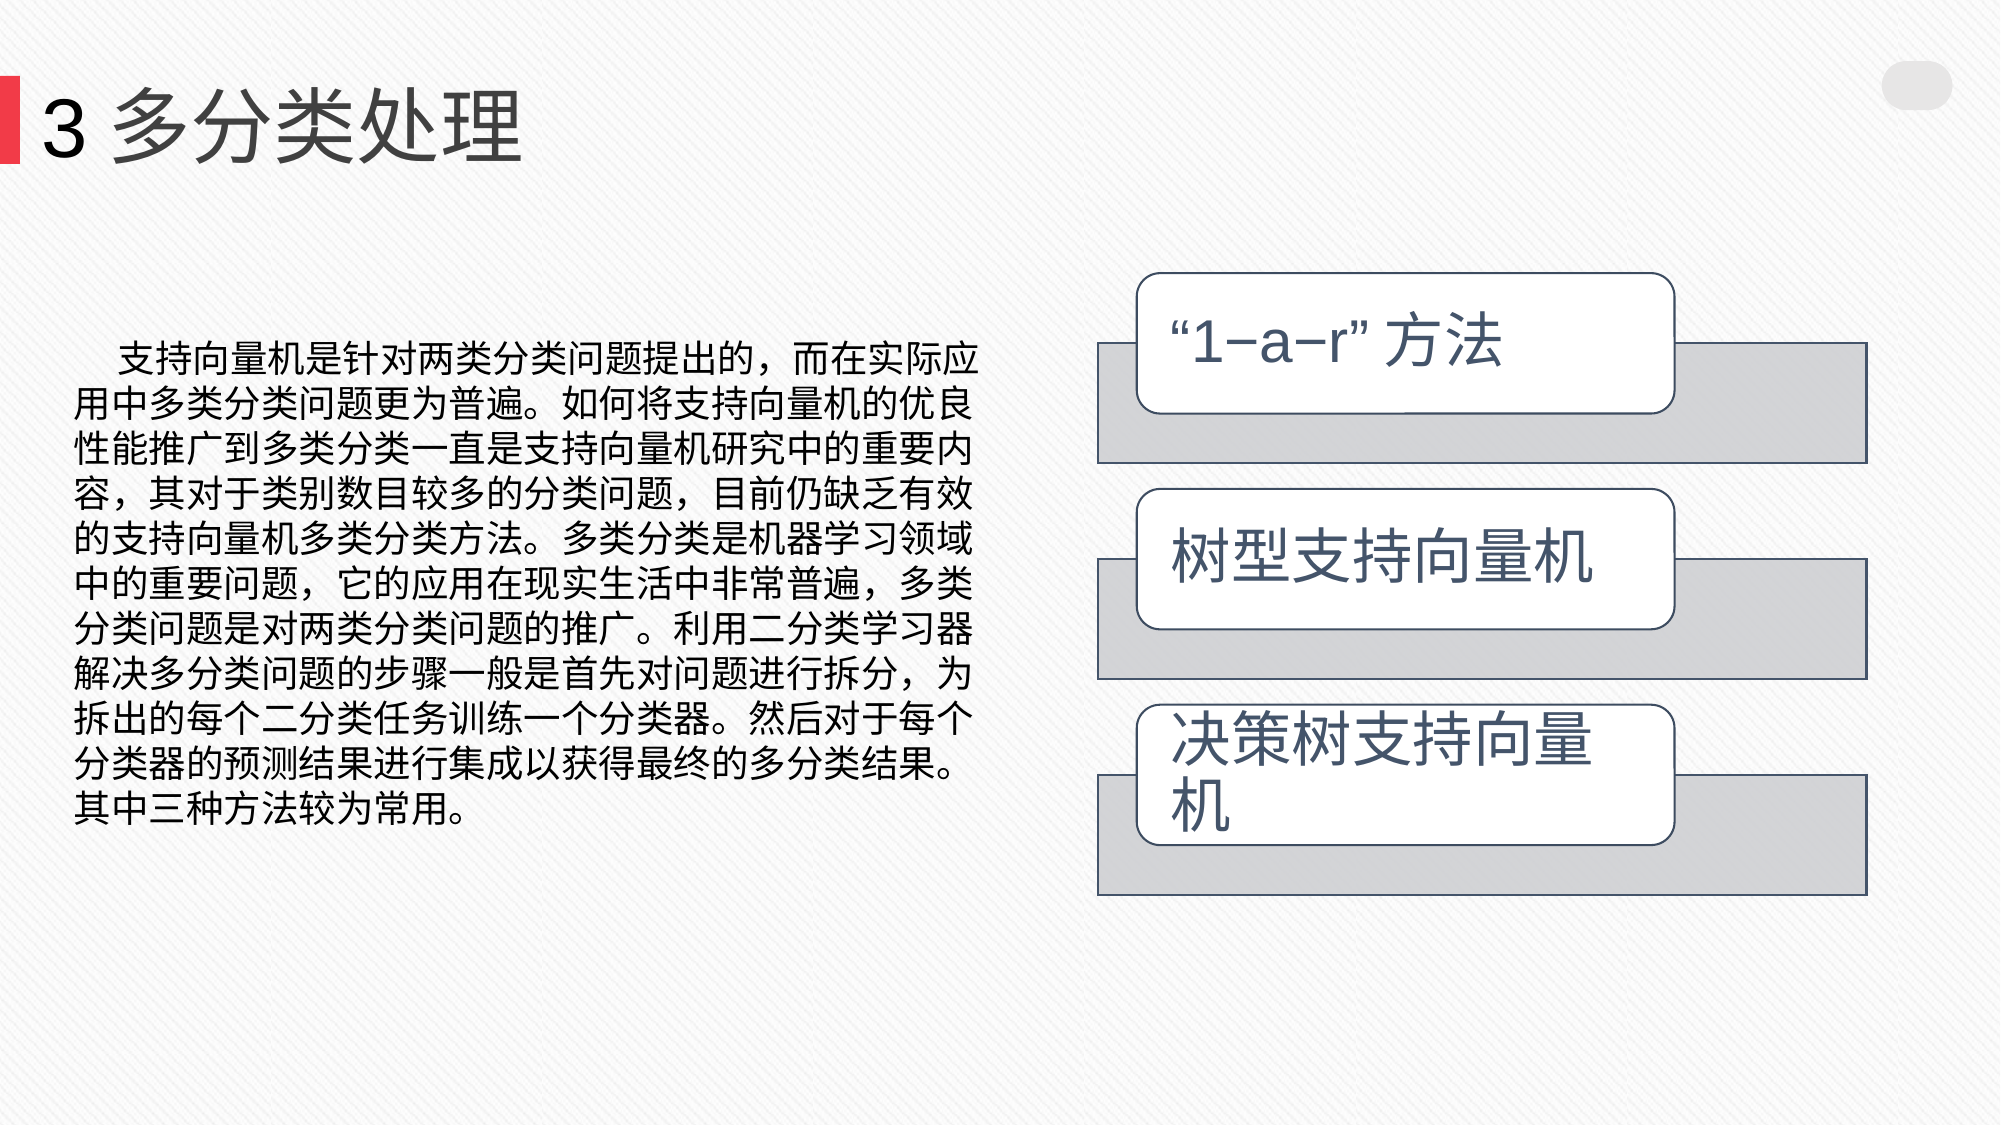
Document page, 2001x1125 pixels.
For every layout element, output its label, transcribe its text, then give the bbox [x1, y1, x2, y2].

text_box 支持向量机是针对两类分类问题提出的，而在实际应用中多类分类问题更为普遍。如何将支持向量机的优良性能推广到多类分类一直是支持向量机研究中的重要内容，其对于类别数目较多的分类问题，目前仍缺乏有效的支持向量机多类分类方法。多类分类是机器学习领域中的重要问题，它的应用在现实生活中非常普遍，多类分类问题是对两类分类问题的推广。利用二分类学习器解决多分类问题的步骤一般是首先对问题进行拆分，为拆出的每个二分类任务训练一个分类器。然后对于每个分类器的预测结果进行集成以获得最终的多分类结果。其中三种方法较为常用。 [59, 327, 1000, 838]
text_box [1098, 244, 1867, 924]
list 3多分类处理 [41, 75, 1836, 186]
picture [0, 0, 2001, 1125]
